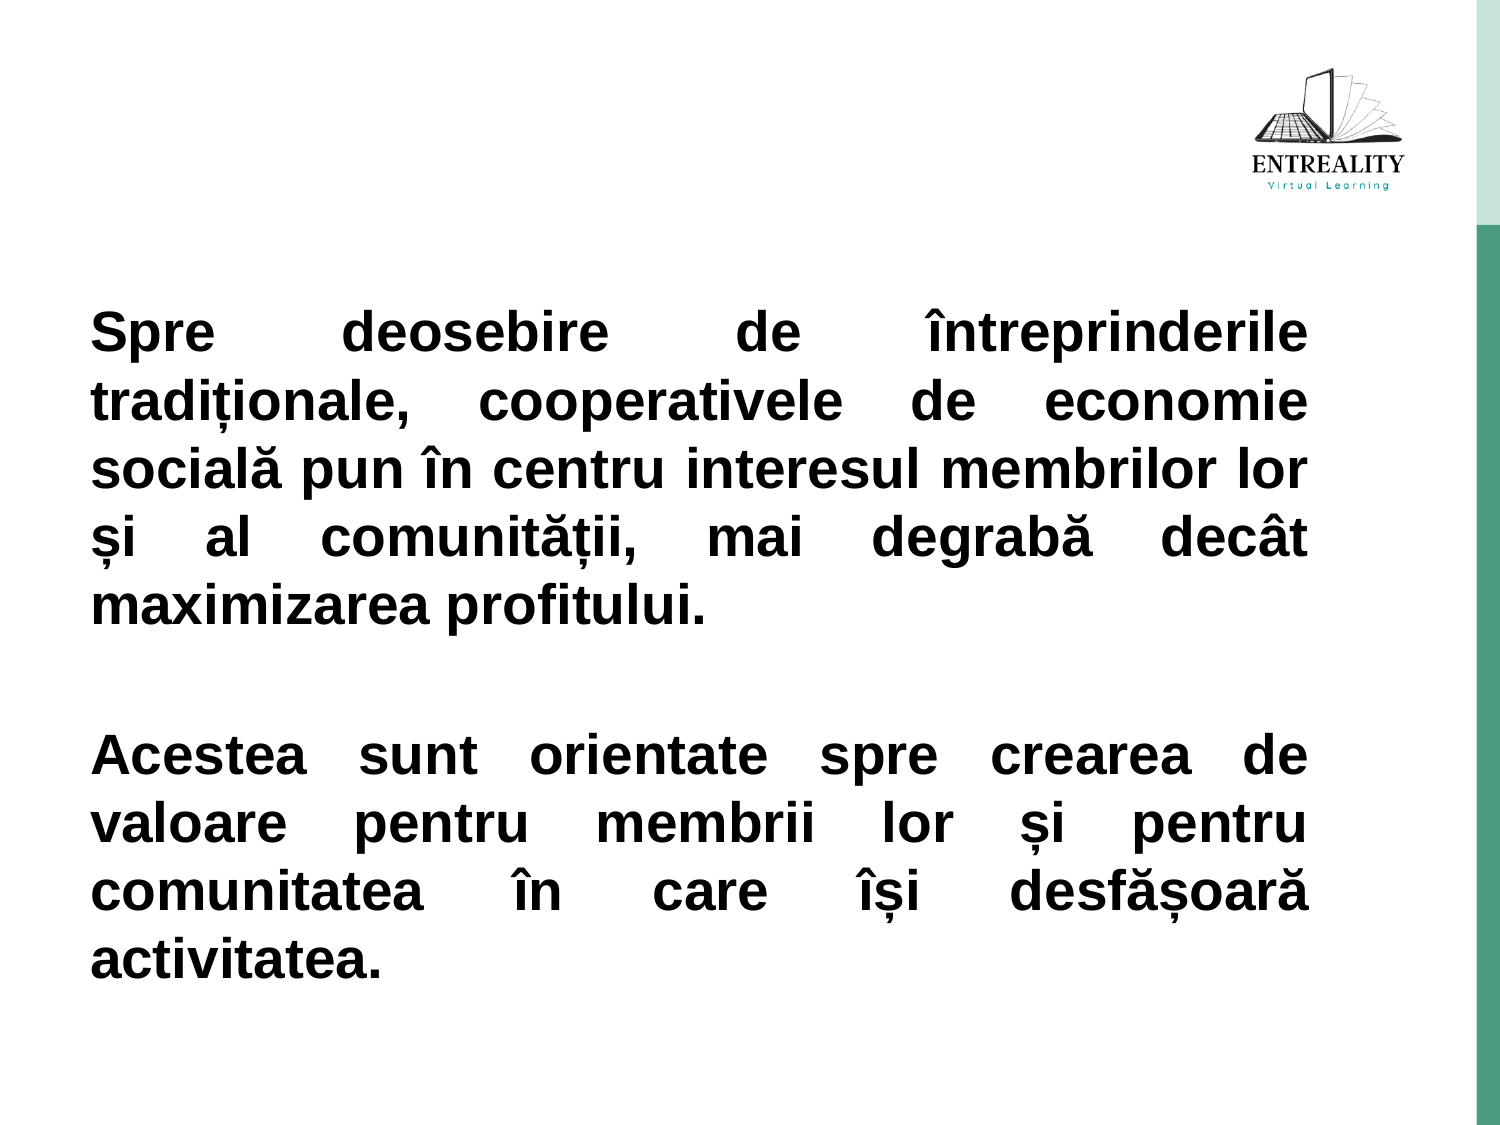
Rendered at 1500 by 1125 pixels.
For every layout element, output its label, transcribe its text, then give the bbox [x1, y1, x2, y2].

picture [1198, 0, 1458, 259]
list Spre deosebire de întreprinderile tradiționale, cooperativele de economie socială pun în centru interesul membrilor lor și al comunității, mai degrabă decât maximizarea profitului. Acestea sunt orientate spre crearea de valoare pentru membrii lor și pentru comunitatea în care își desfășoară activitatea. [75, 287, 1325, 1005]
